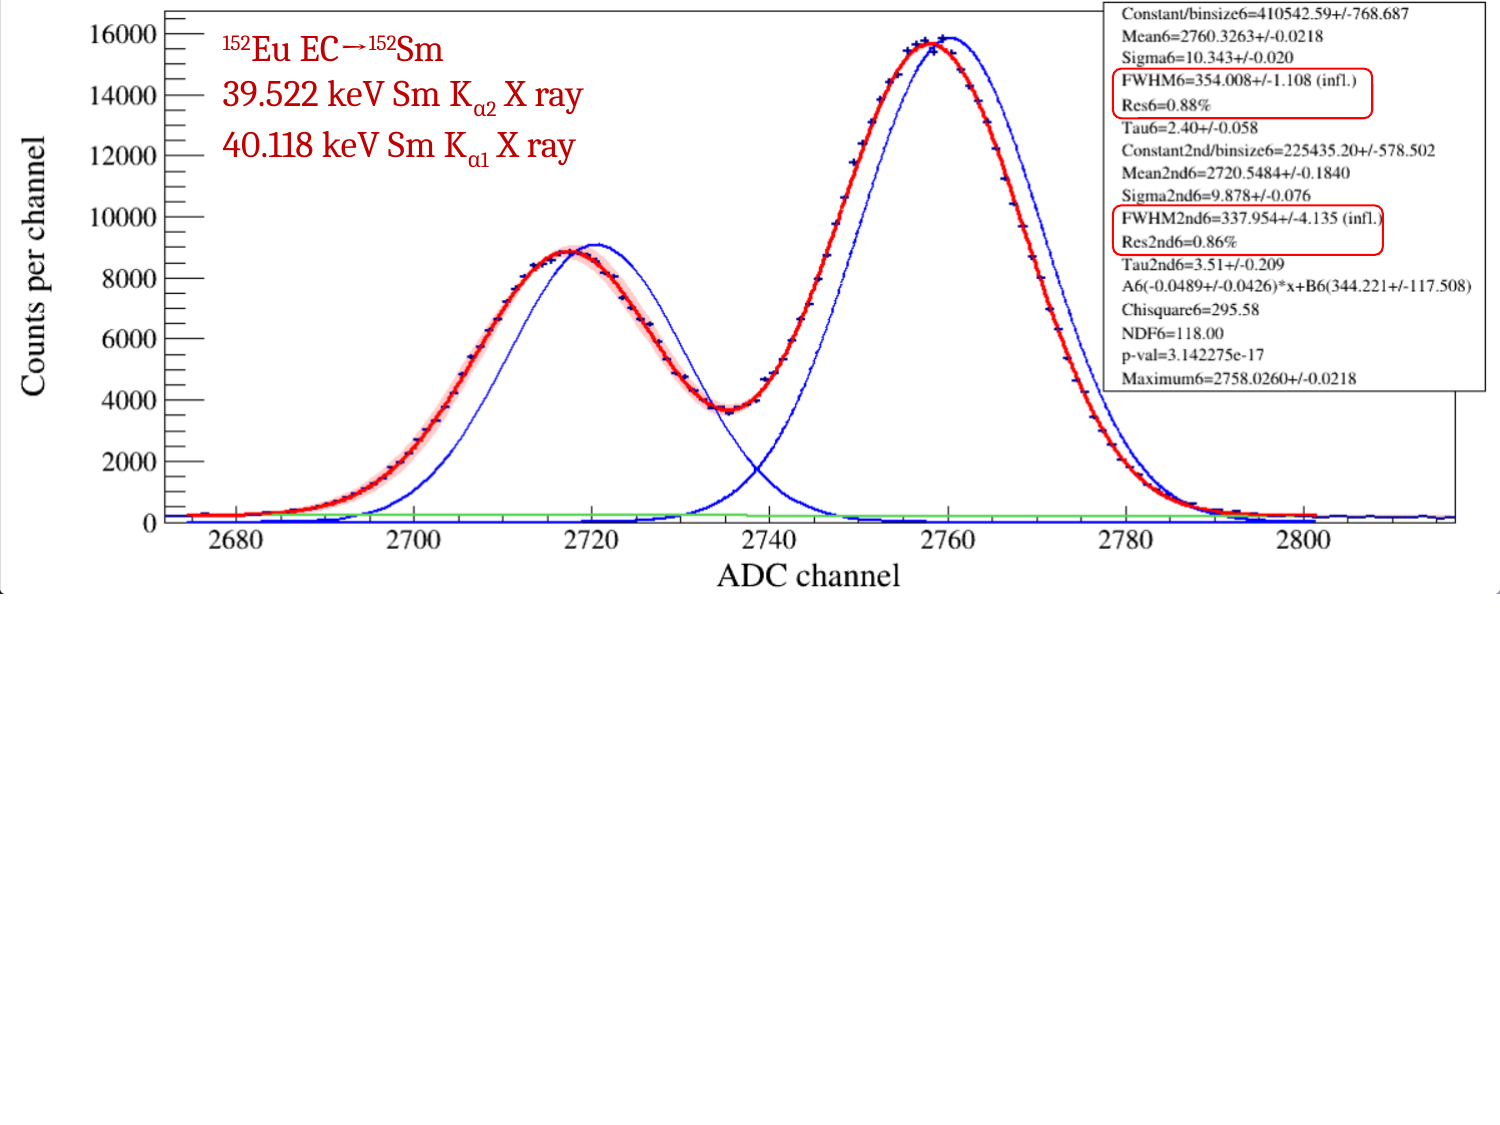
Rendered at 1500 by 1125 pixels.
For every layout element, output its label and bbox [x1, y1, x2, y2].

picture [0, 0, 1500, 594]
